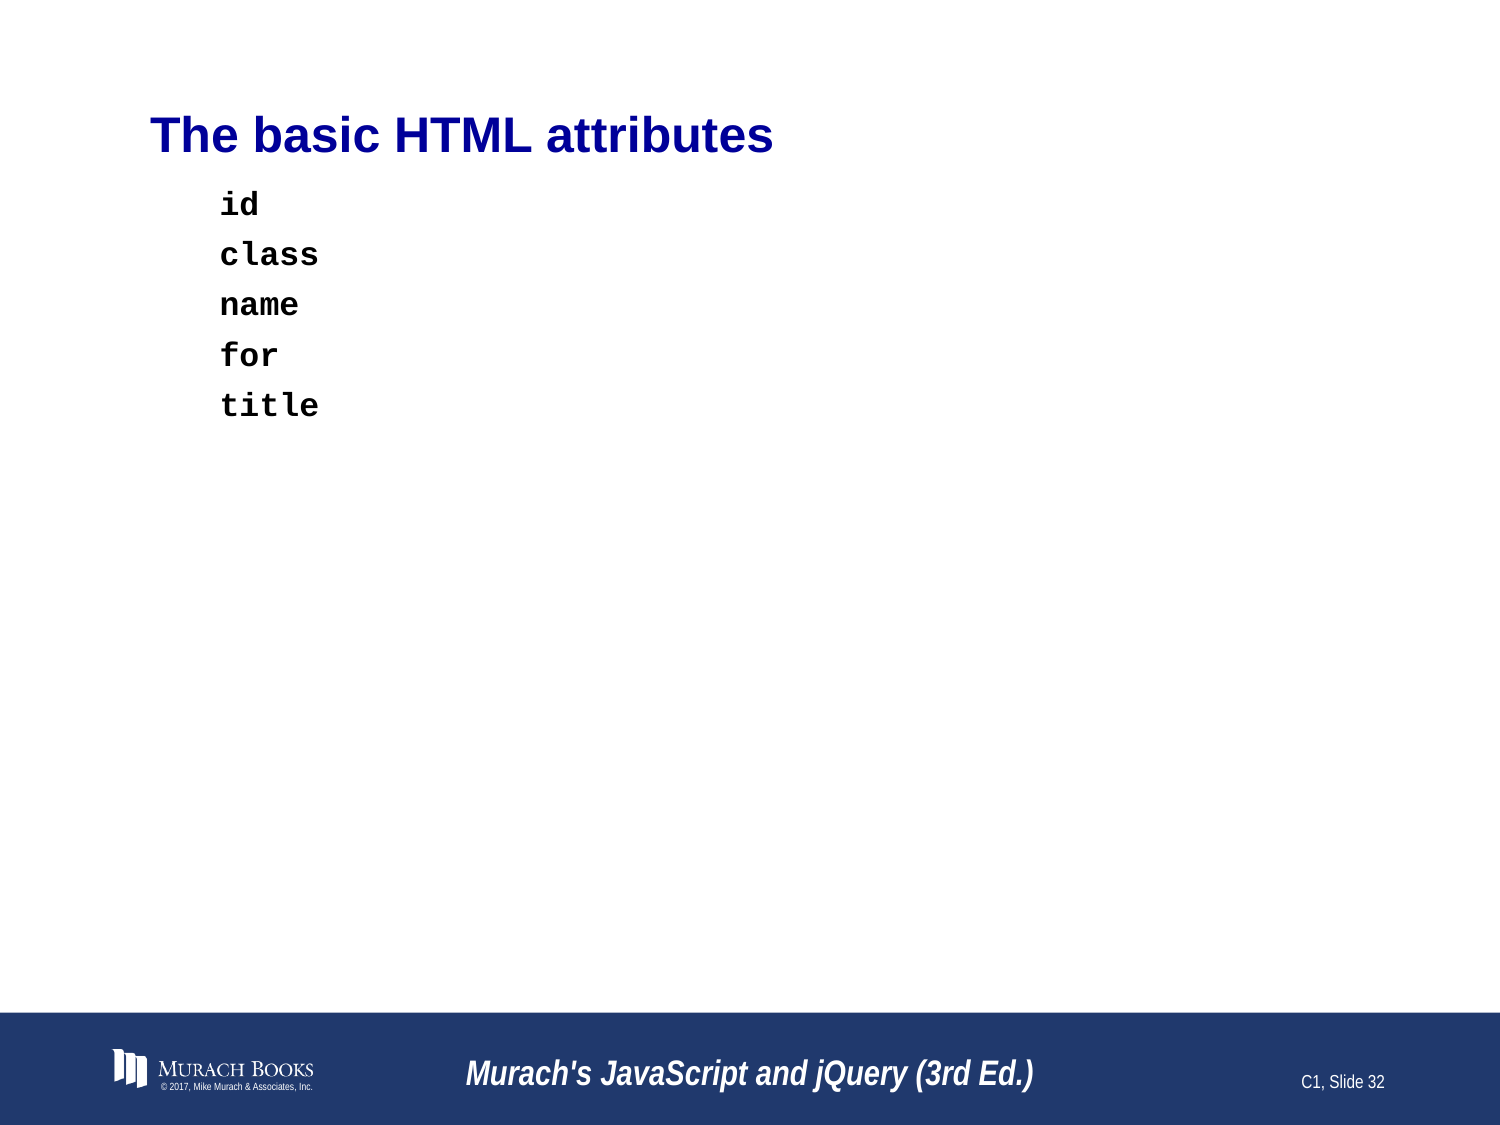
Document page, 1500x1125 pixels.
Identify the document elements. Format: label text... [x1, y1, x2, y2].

title The basic HTML attributes [150, 102, 1350, 164]
slide_number Murach's JavaScript and jQuery (3rd Ed.) [463, 1025, 1050, 1100]
footer © 2017, Mike Murach & Associates, Inc. [12, 1025, 463, 1100]
slide_number C1, Slide 32 [1087, 1025, 1400, 1100]
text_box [162, 187, 1361, 439]
